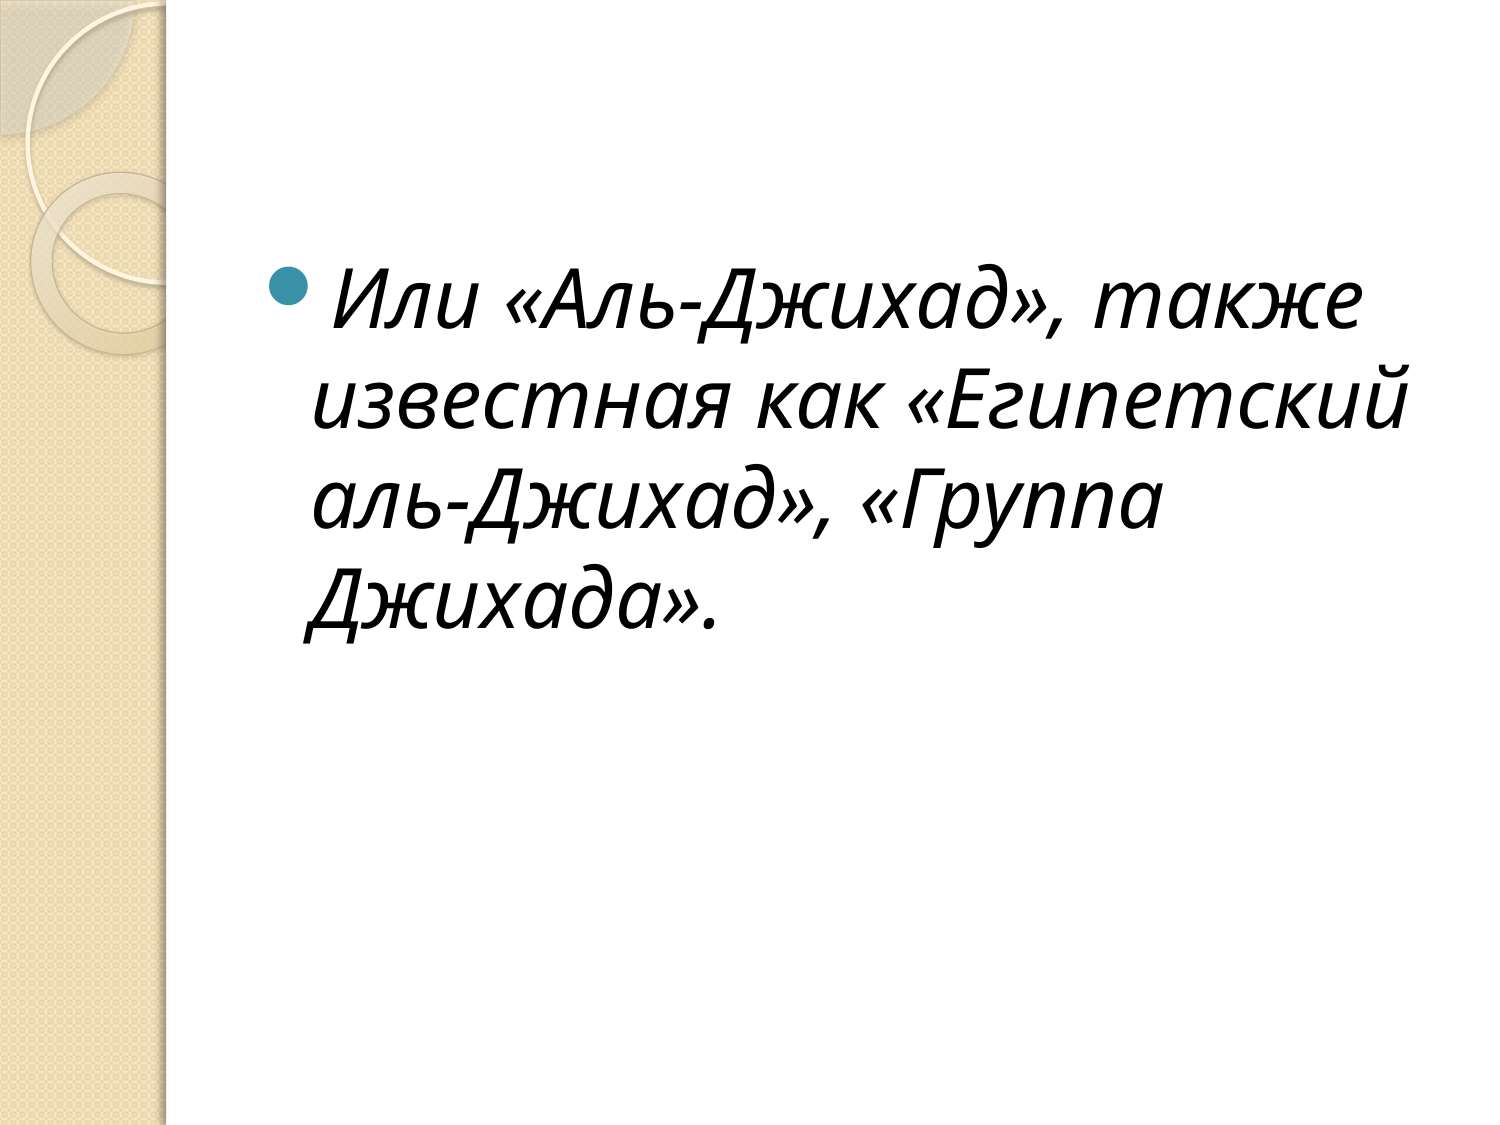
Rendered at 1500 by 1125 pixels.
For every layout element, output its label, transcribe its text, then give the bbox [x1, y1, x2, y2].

title Эль-Джихад [0, 0, 1500, 233]
list Или «Аль-Джихад», также известная как «Египетский аль-Джихад», «Группа Джихада». [235, 237, 1466, 1025]
